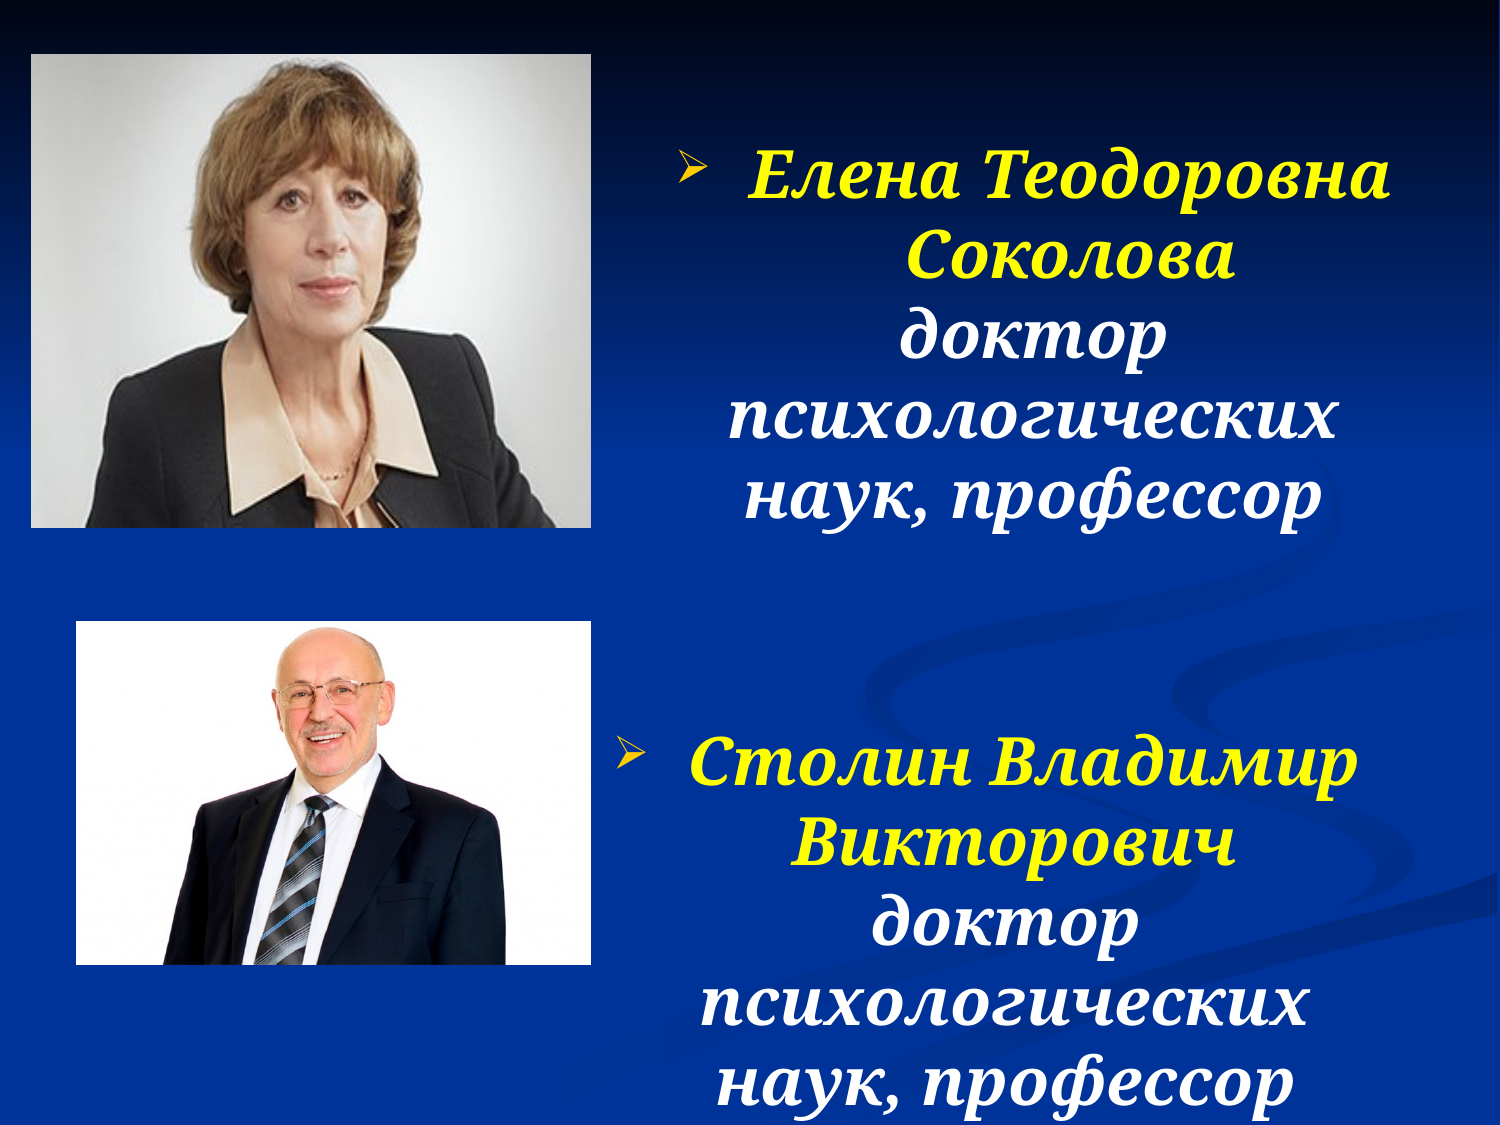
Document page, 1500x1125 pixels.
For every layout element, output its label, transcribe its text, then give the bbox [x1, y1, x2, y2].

picture [76, 621, 591, 965]
list Елена Теодоровна Соколова доктор психологических наук, профессор Столин Владимир Викторович доктор психологических наук, профессор [586, 44, 1426, 1006]
picture [31, 54, 591, 529]
